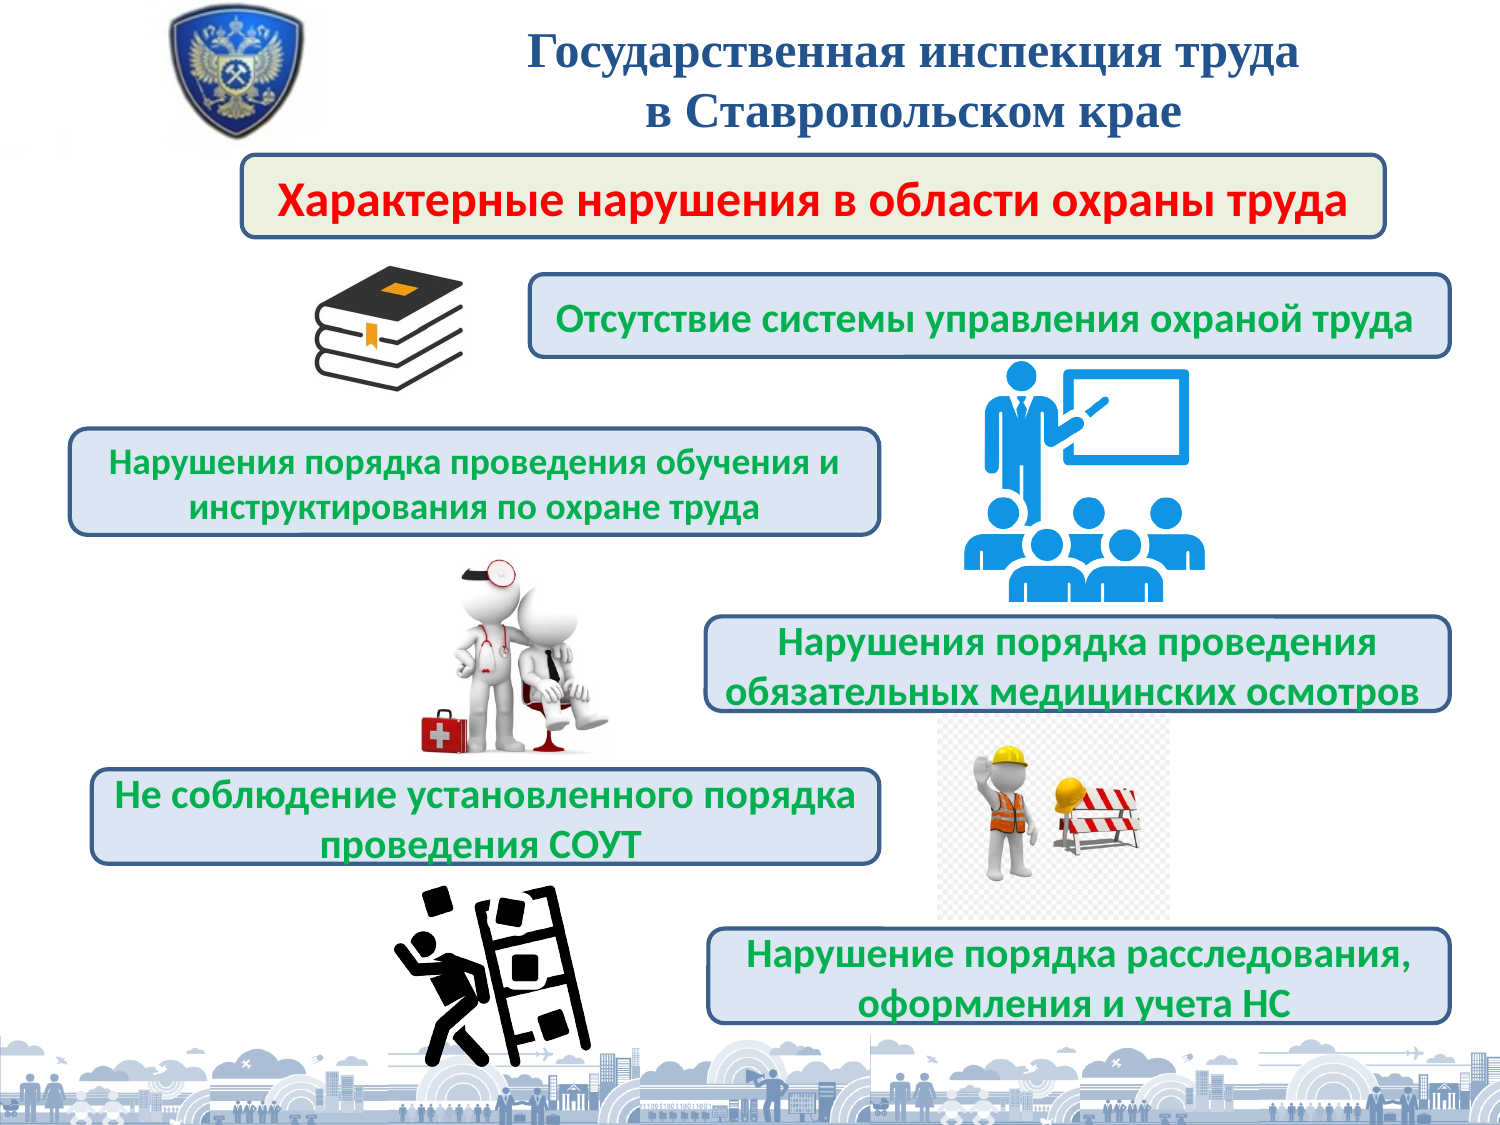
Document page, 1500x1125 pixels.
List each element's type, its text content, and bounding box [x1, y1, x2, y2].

text_box Нарушения порядка проведения обучения и инструктирования по охране труда [67, 426, 882, 537]
text_box Отсутствие системы управления охраной труда [527, 272, 1452, 359]
text_box Нарушения порядка проведения обязательных медицинских осмотров [703, 614, 1452, 714]
text_box Нарушение порядка расследования, оформления и учета НС [706, 926, 1452, 1026]
picture [0, 0, 473, 157]
text_box Не соблюдение установленного порядка проведения СОУТ [89, 767, 882, 866]
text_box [0, 1035, 1500, 1125]
picture [393, 877, 591, 1075]
picture [963, 361, 1205, 603]
text_box Государственная инспекция труда в Ставропольском крае [477, 10, 1500, 145]
picture [401, 549, 627, 762]
picture [937, 713, 1170, 920]
text_box Характерные нарушения в области охраны труда [239, 152, 1387, 240]
picture [307, 248, 469, 410]
